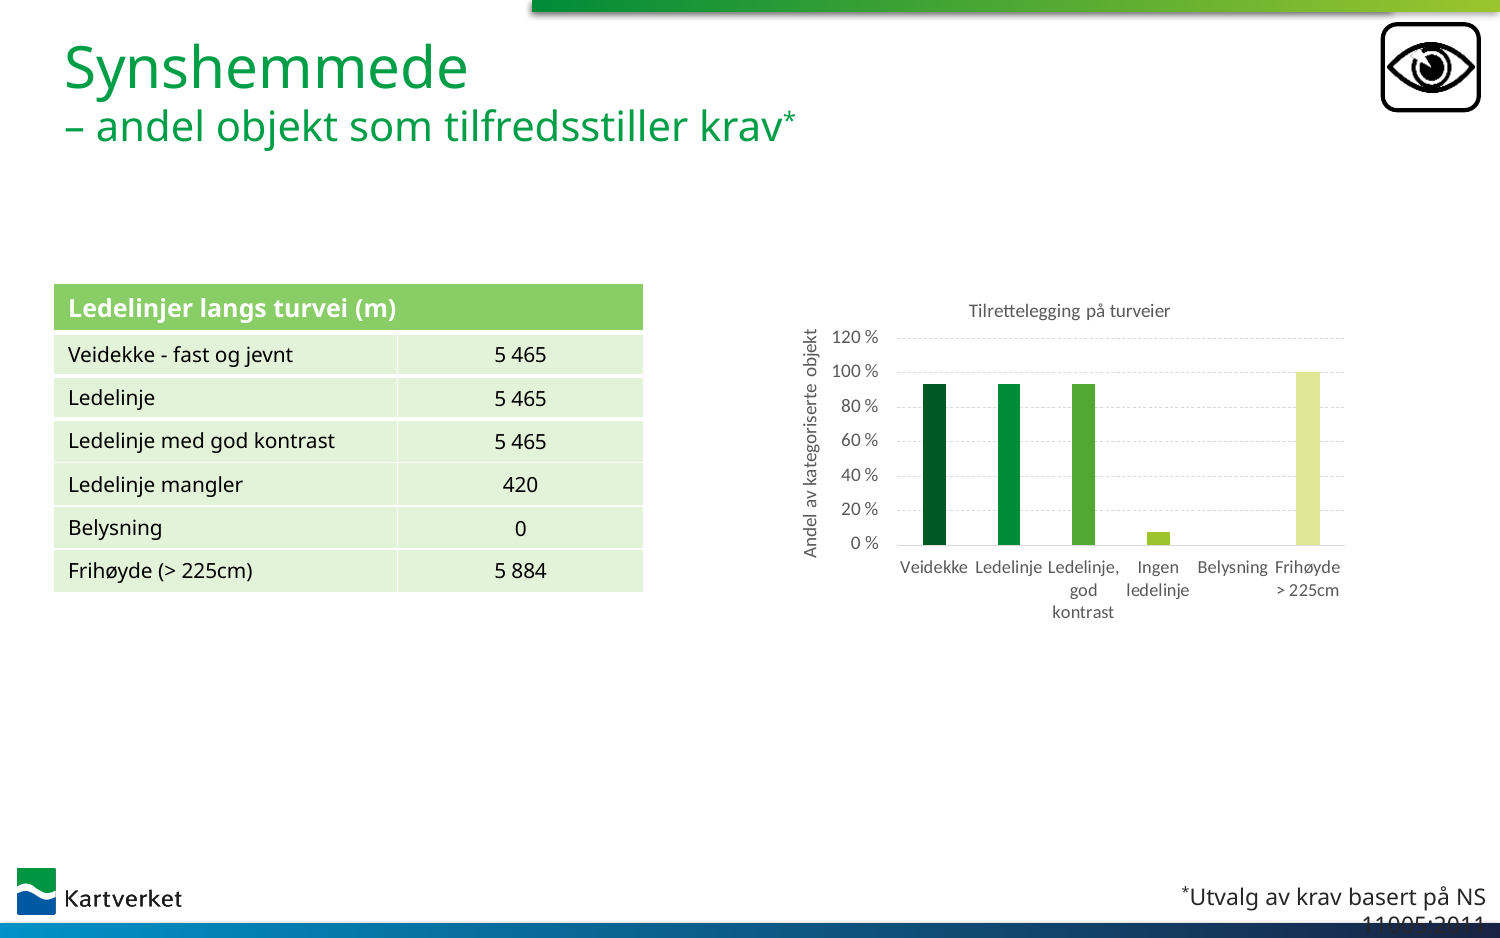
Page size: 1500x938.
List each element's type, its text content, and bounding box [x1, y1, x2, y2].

table_cell 5 465 [398, 378, 643, 417]
table_cell Ledelinje mangler [54, 463, 397, 505]
table_cell Belysning [54, 507, 397, 548]
table_cell 5 465 [398, 335, 643, 374]
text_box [1382, 24, 1480, 111]
text_box *Utvalg av krav basert på NS 11005:2011 [1068, 873, 1500, 938]
table_cell Frihøyde (> 225cm) [54, 550, 397, 592]
table_cell 0 [398, 507, 643, 548]
table_cell Veidekke - fast og jevnt [54, 335, 397, 374]
table_header Ledelinjer langs turvei (m) [54, 284, 643, 330]
picture [791, 291, 1348, 630]
table_cell 420 [398, 463, 643, 505]
table_cell Ledelinje [54, 378, 397, 417]
table_cell Ledelinje med god kontrast [54, 421, 397, 462]
table_cell 5 884 [398, 550, 643, 592]
table_cell 5 465 [398, 421, 643, 462]
text_box Synshemmede – andel objekt som tilfredsstiller krav* [49, 24, 1431, 158]
